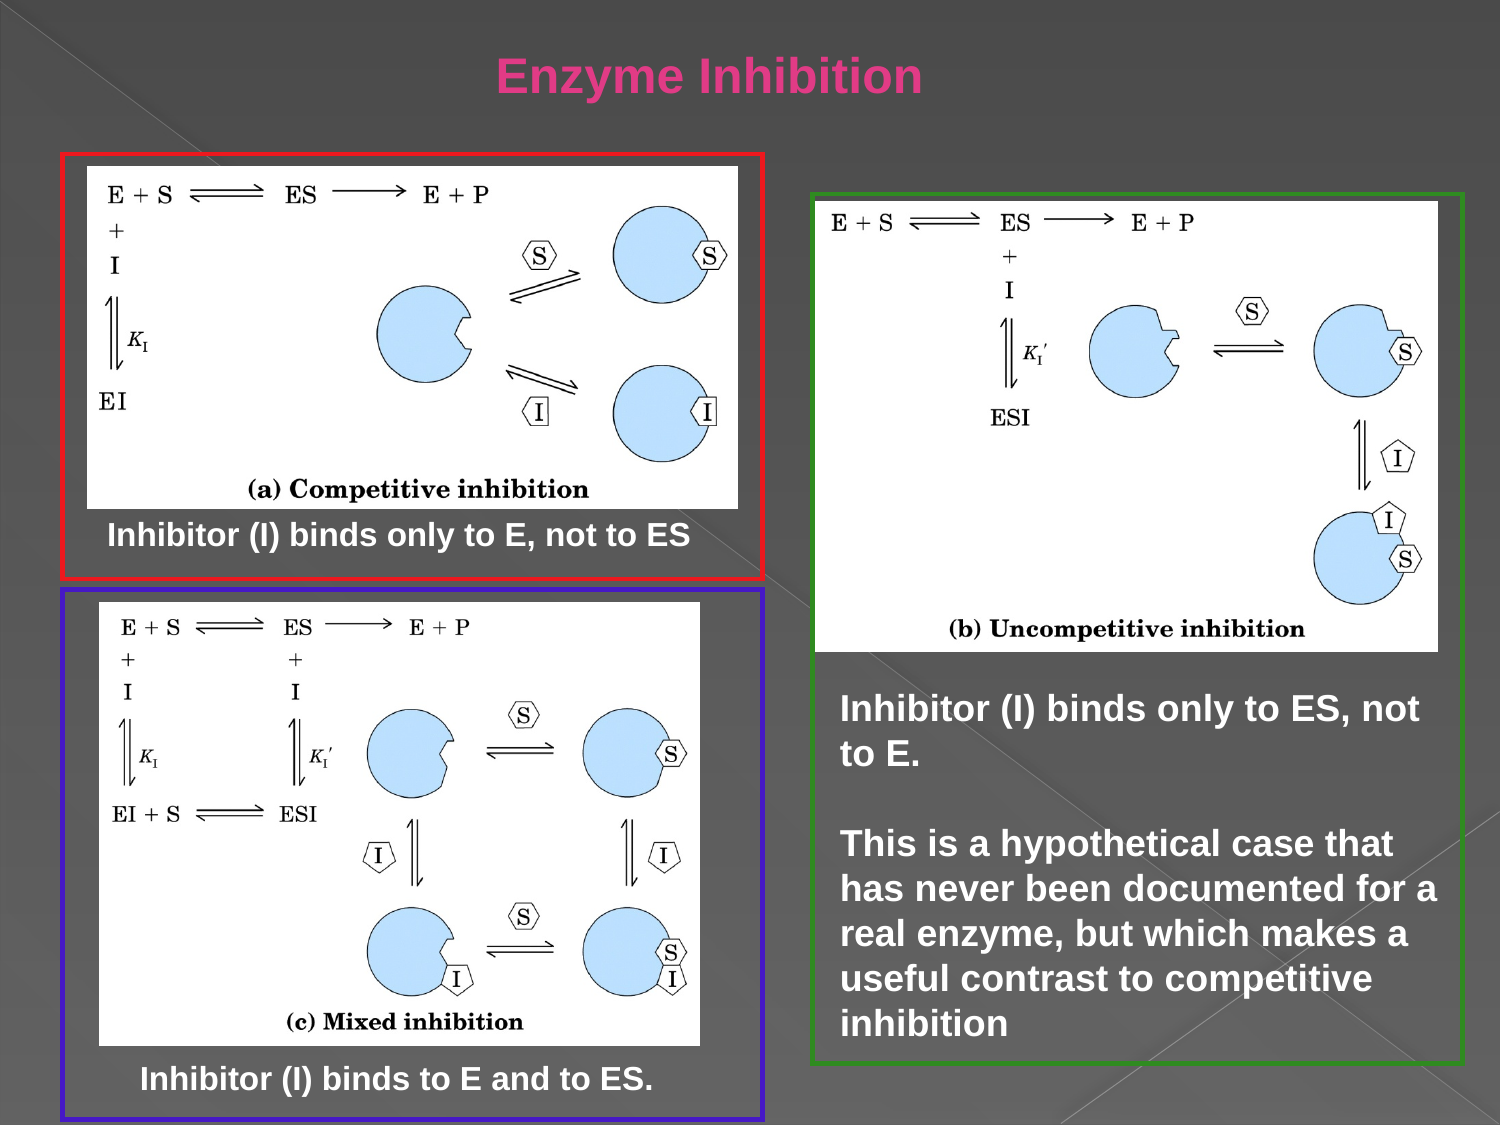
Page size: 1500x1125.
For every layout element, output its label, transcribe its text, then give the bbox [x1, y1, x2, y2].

picture [99, 601, 701, 1046]
text_box [62, 153, 763, 579]
text_box [812, 193, 1463, 1064]
picture [812, 201, 1438, 652]
text_box Enzyme Inhibition [480, 35, 939, 111]
picture [87, 166, 738, 510]
text_box Inhibitor (I) binds only to E, not to ES [92, 579, 721, 589]
text_box [62, 589, 763, 1120]
text_box Inhibitor (I) binds to E and to ES. [125, 1120, 750, 1125]
